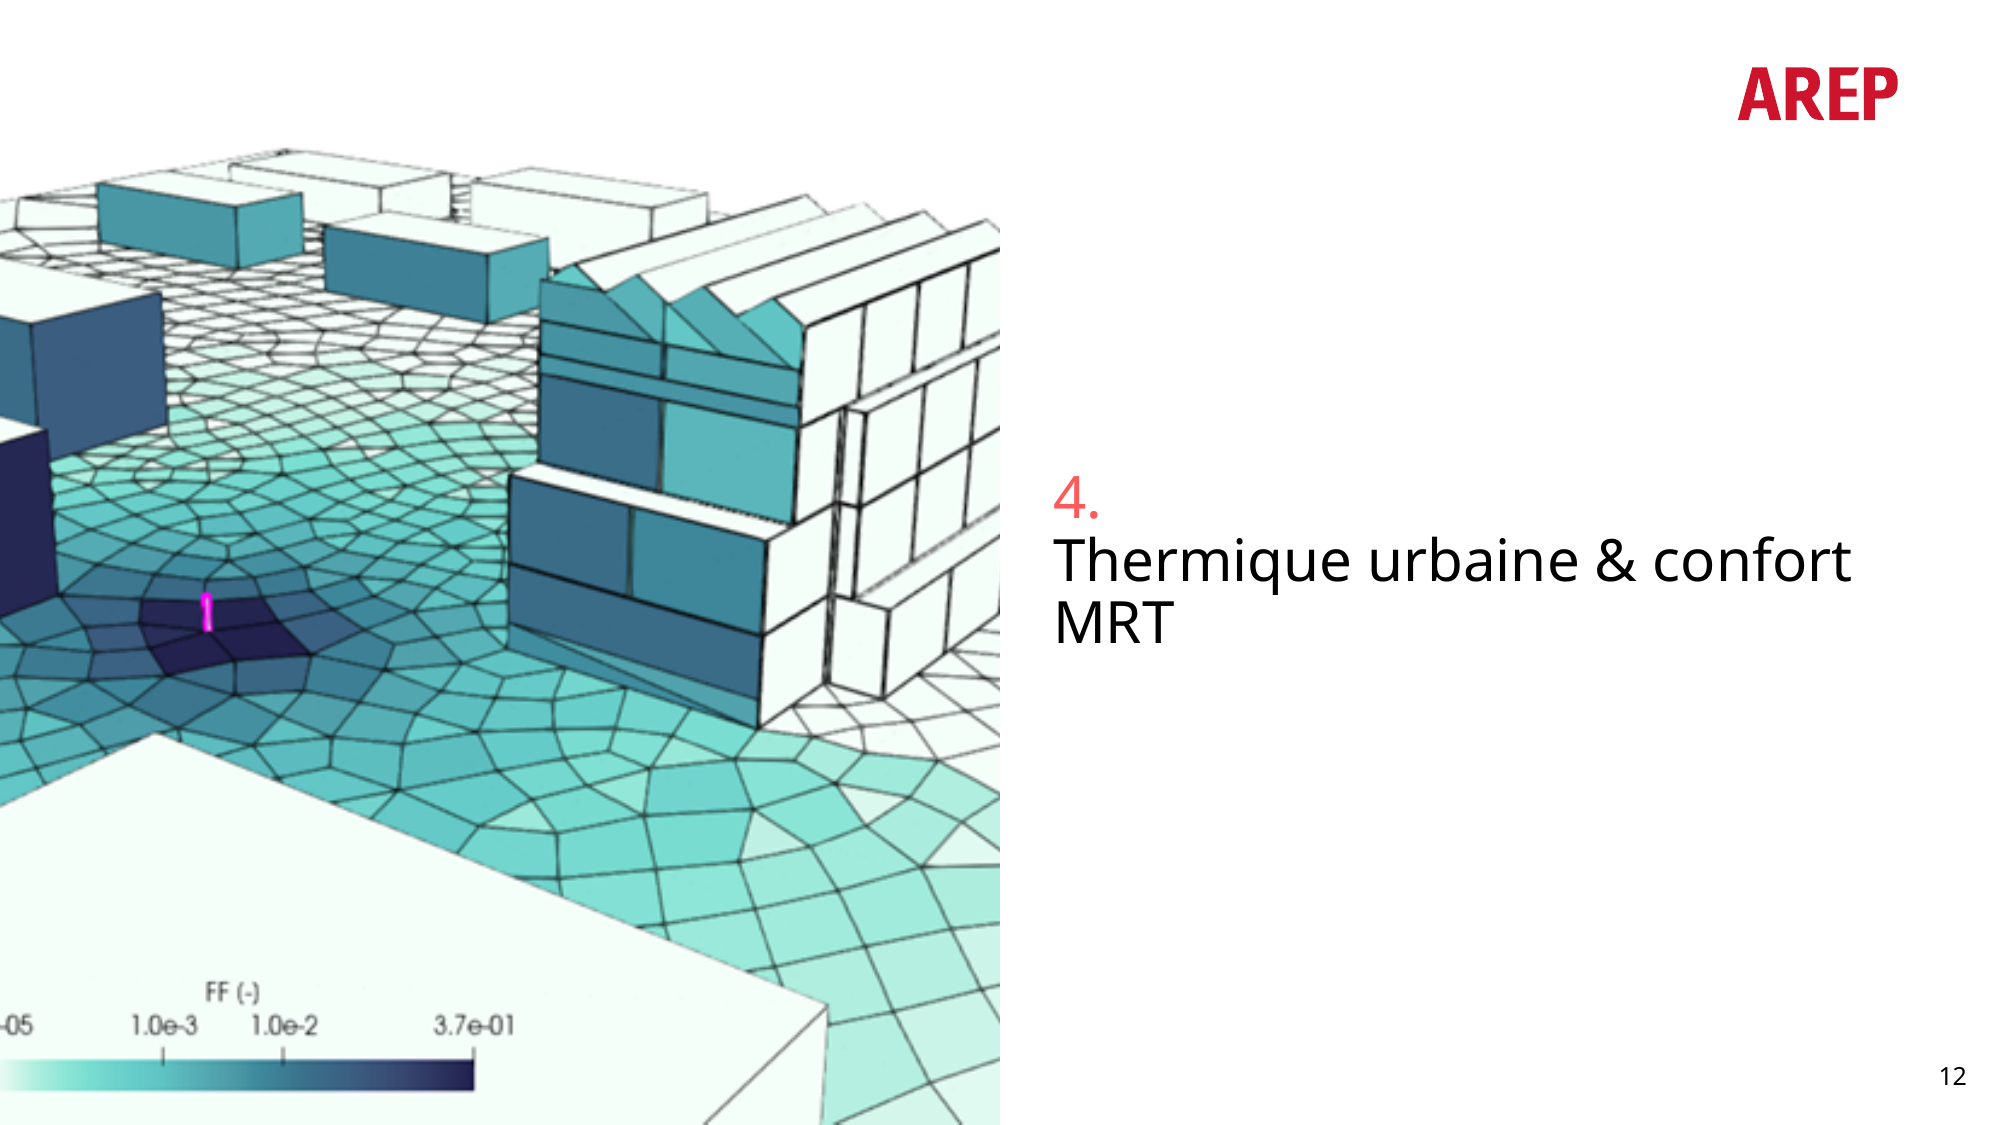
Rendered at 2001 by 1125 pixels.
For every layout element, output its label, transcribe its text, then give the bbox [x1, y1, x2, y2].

list 4. [1053, 459, 1148, 531]
picture [0, 0, 1000, 1125]
slide_number 12 [1929, 1062, 1977, 1093]
title Thermique urbaine & confort MRT [1053, 530, 1898, 658]
